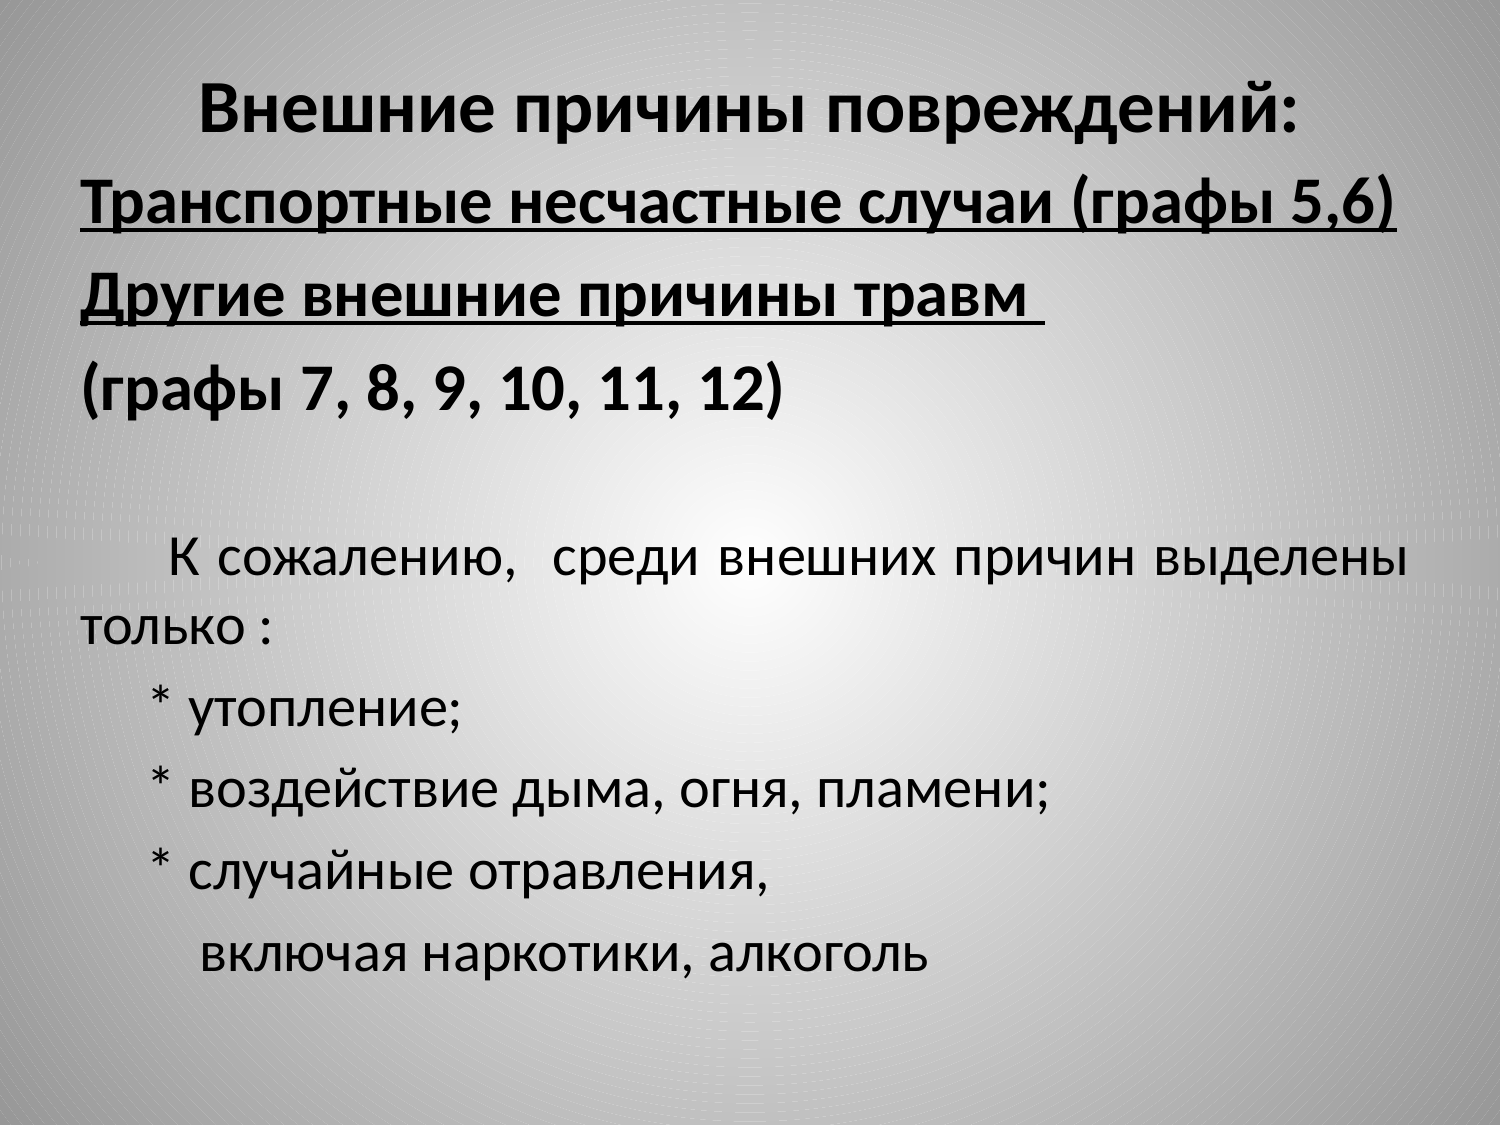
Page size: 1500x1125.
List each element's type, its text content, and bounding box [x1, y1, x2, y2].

list Транспортные несчастные случаи (графы 5,6) Другие внешние причины травм (графы 7, 8, 9, 10, 11, 12) К сожалению, среди внешних причин выделены только : * утопление; * воздействие дыма, огня, пламени; * случайные отравления, включая наркотики, алкоголь [64, 149, 1425, 1059]
title Внешние причины повреждений: [75, 45, 1425, 149]
